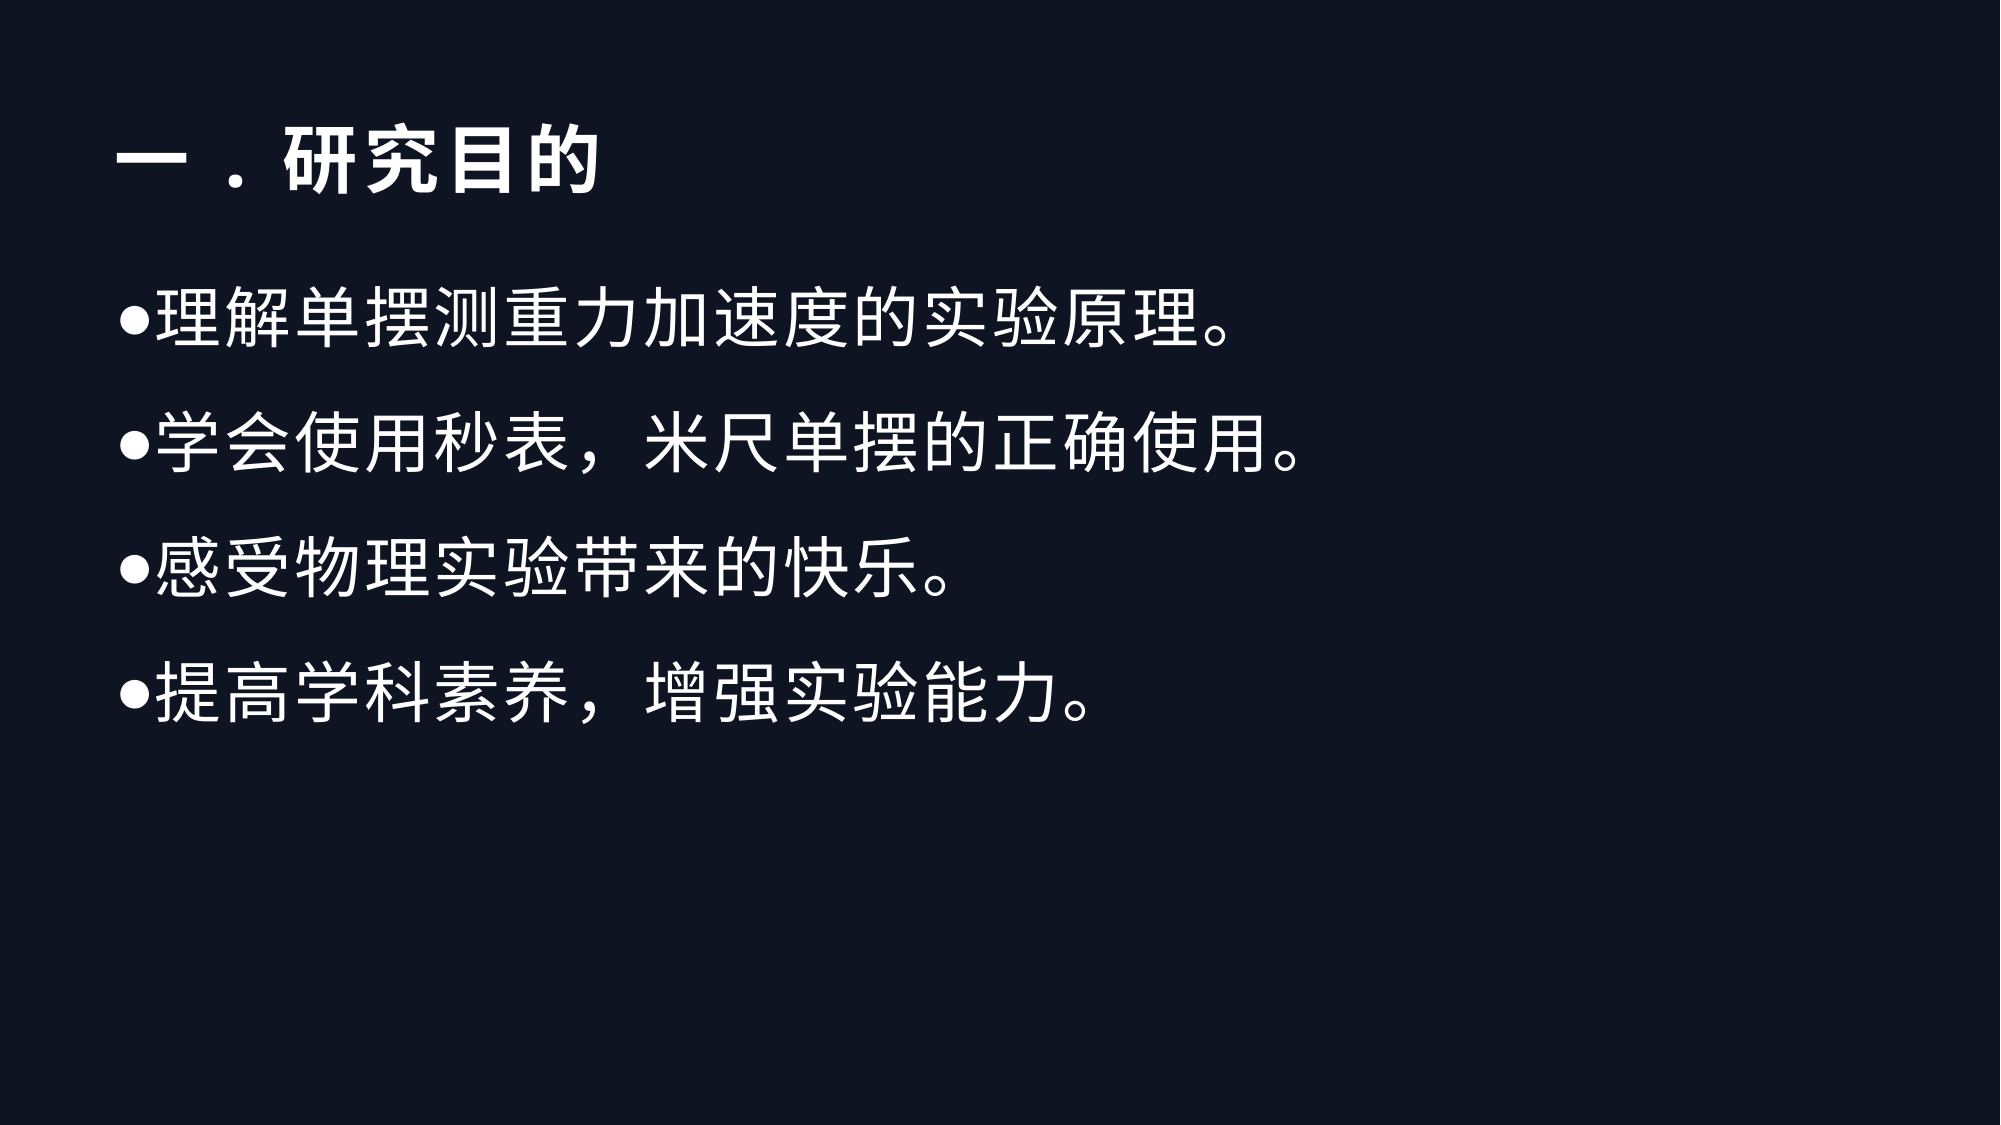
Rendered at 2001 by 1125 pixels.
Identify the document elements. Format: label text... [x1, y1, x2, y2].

list 理解单摆测重力加速度的实验原理。 学会使用秒表，米尺单摆的正确使用。 感受物理实验带来的快乐。 提高学科素养，增强实验能力。 [99, 244, 1900, 1026]
title 一.研究目的 [99, 99, 1900, 216]
